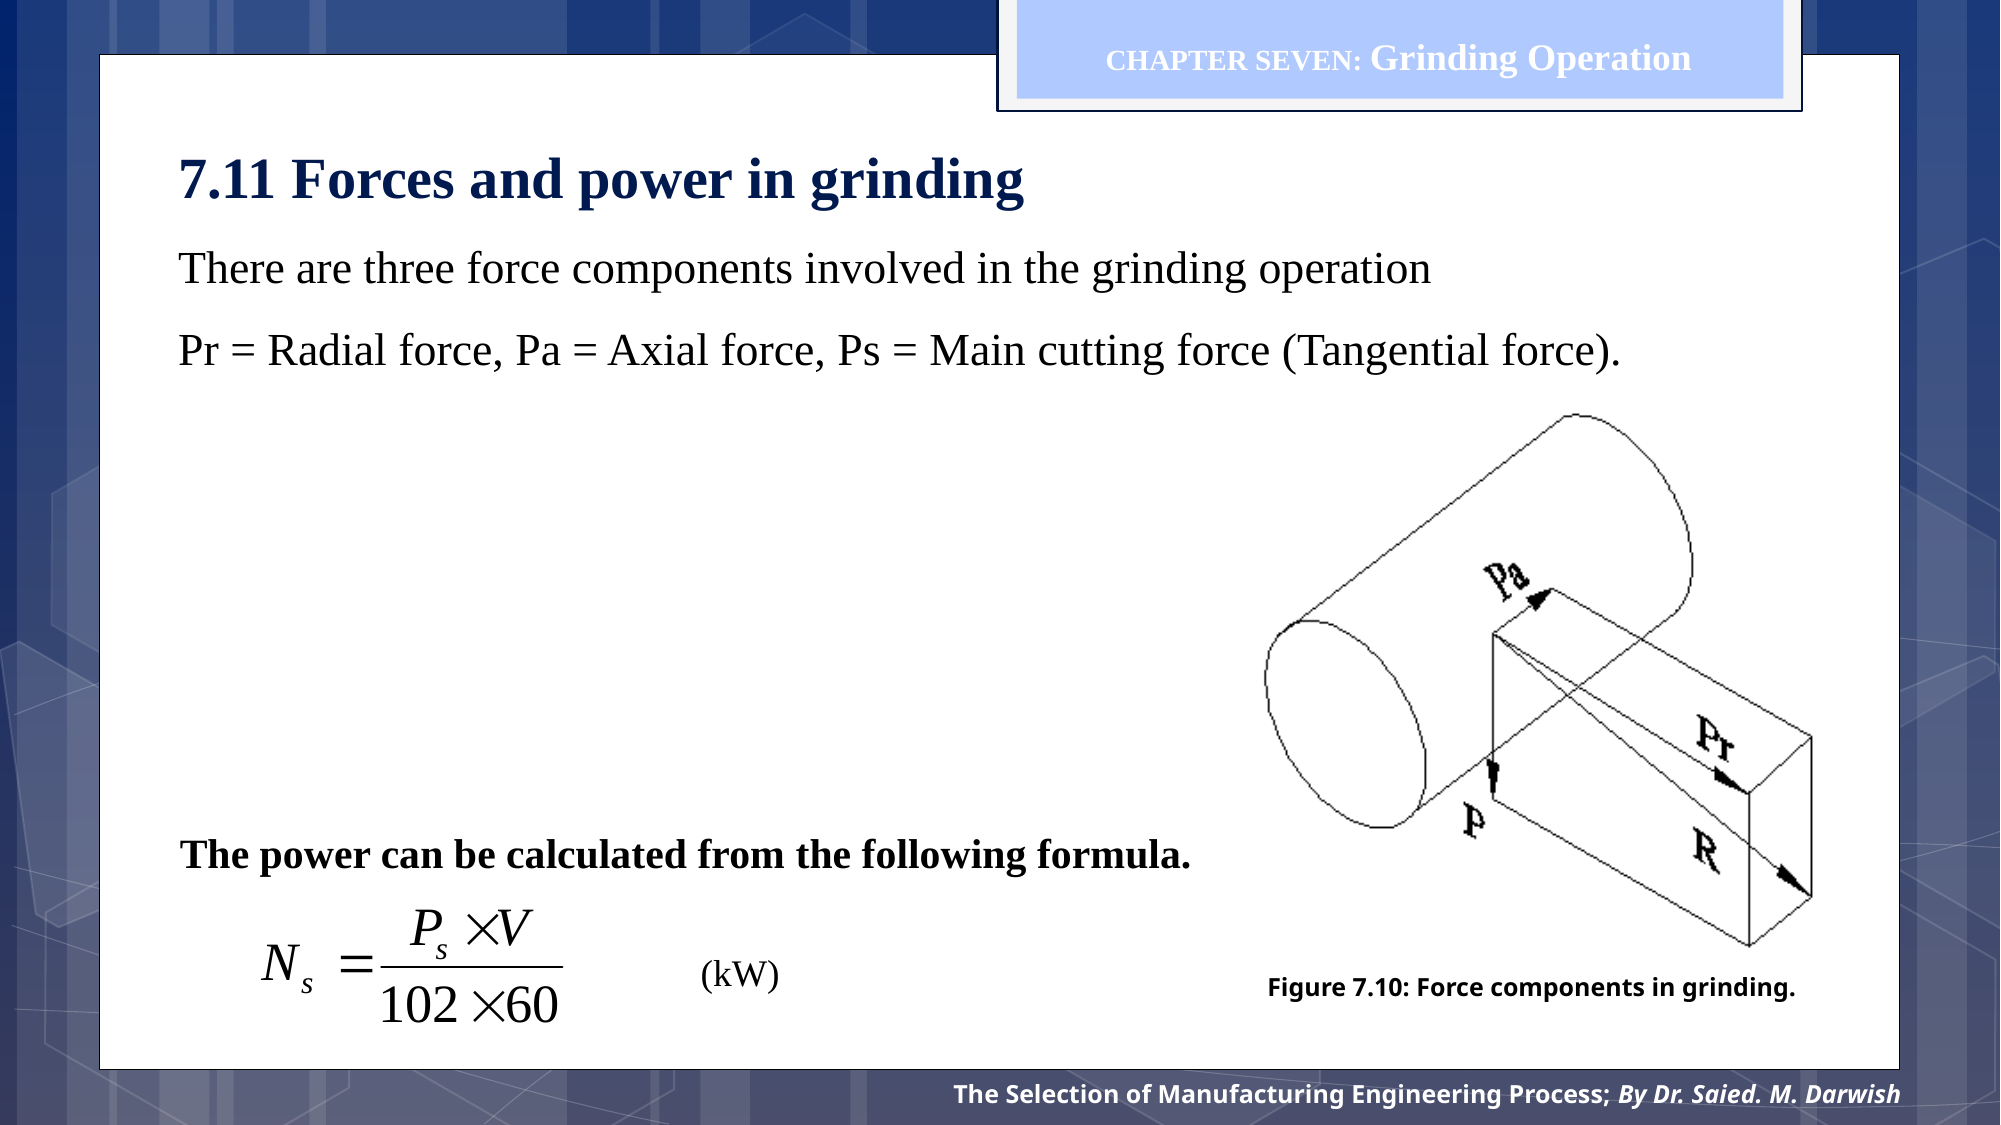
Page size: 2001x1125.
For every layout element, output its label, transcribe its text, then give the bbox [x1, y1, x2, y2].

text_box 7.11 Forces and power in grinding There are three force components involved in the grinding operation Pr = Radial force, Pa = Axial force, Ps = Main cutting force (Tangential force). [163, 87, 1860, 383]
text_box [250, 894, 574, 1035]
text_box The power can be calculated from the following formula. [158, 795, 1215, 885]
text_box (kW) [685, 941, 878, 1002]
text_box Figure 7.10: Force components in grinding. [723, 963, 2000, 1009]
picture [1221, 381, 1844, 965]
text_box CHAPTER SEVEN: Grinding Operation [940, 0, 1858, 86]
